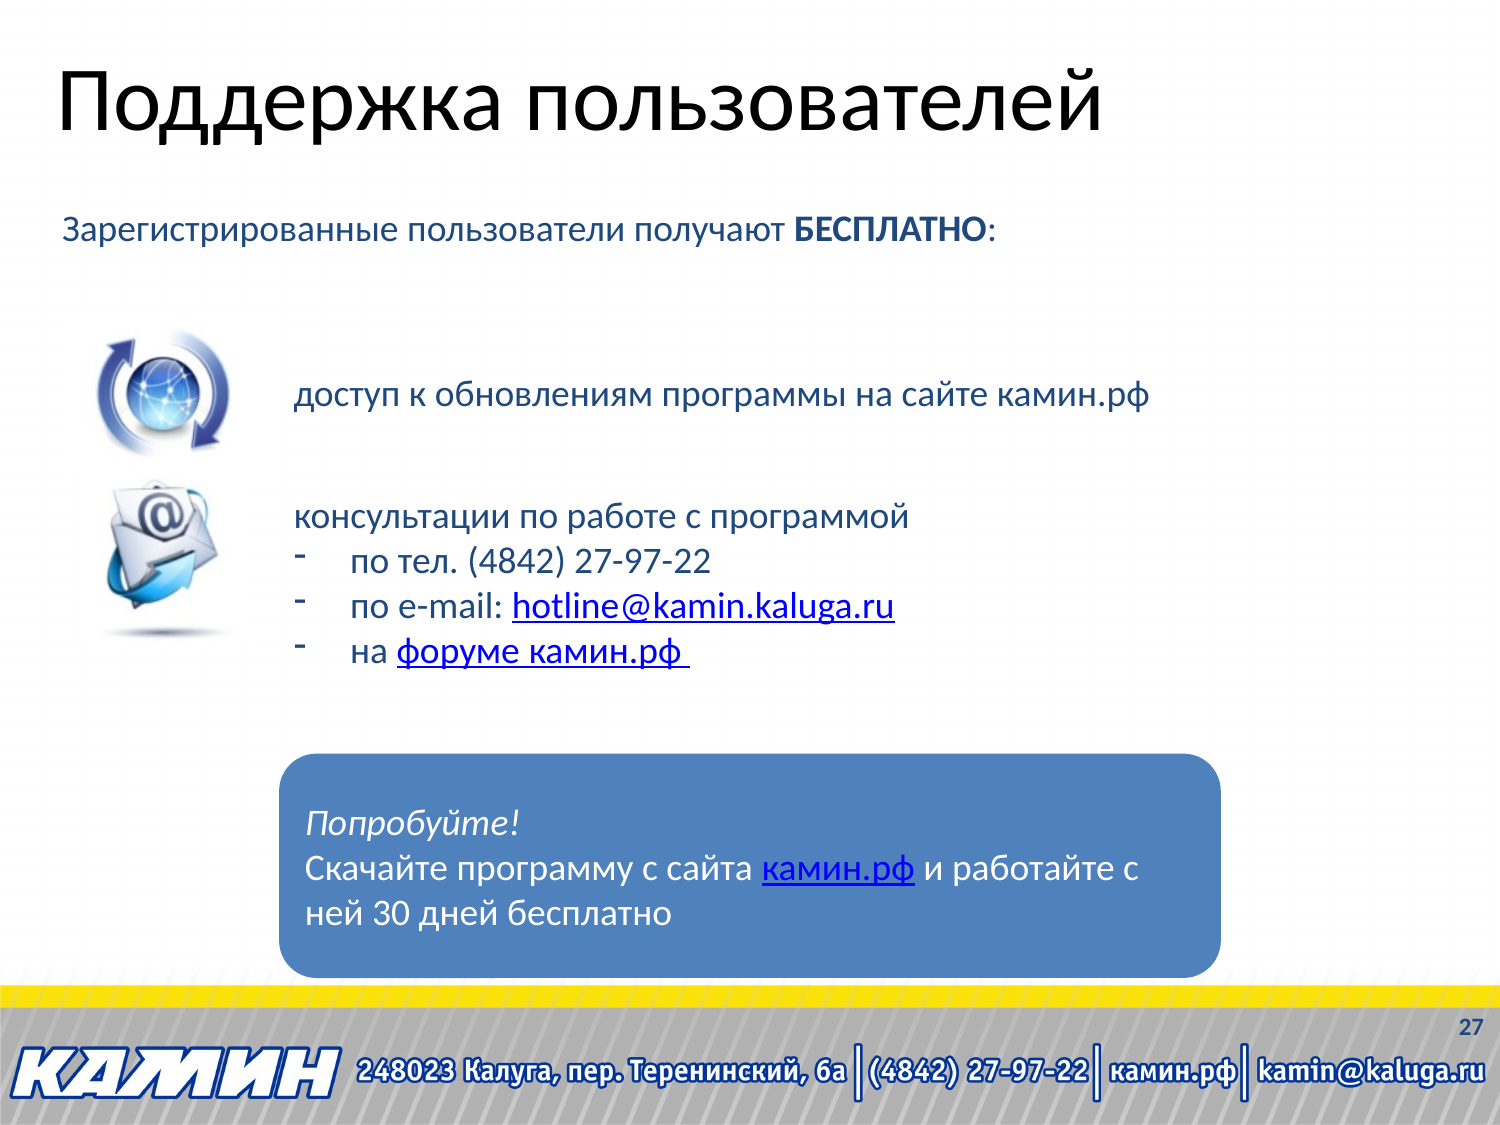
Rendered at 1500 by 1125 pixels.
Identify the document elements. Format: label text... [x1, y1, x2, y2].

text_box доступ к обновлениям программы на сайте камин.рф [284, 361, 1342, 422]
picture [0, 0, 1500, 1125]
text_box Попробуйте! Скачайте программу с сайта камин.рф и работайте с ней 30 дней бесплатно [276, 751, 1223, 981]
text_box консультации по работе с программой по тел. (4842) 27-97-22 по e-mail: hotline@kamin.kaluga.ru на форуме камин.рф [279, 483, 1223, 679]
slide_number 27 [1149, 995, 1500, 1056]
title Поддержка пользователей [41, 0, 1392, 188]
text_box Зарегистрированные пользователи получают БЕСПЛАТНО: [47, 196, 1495, 256]
